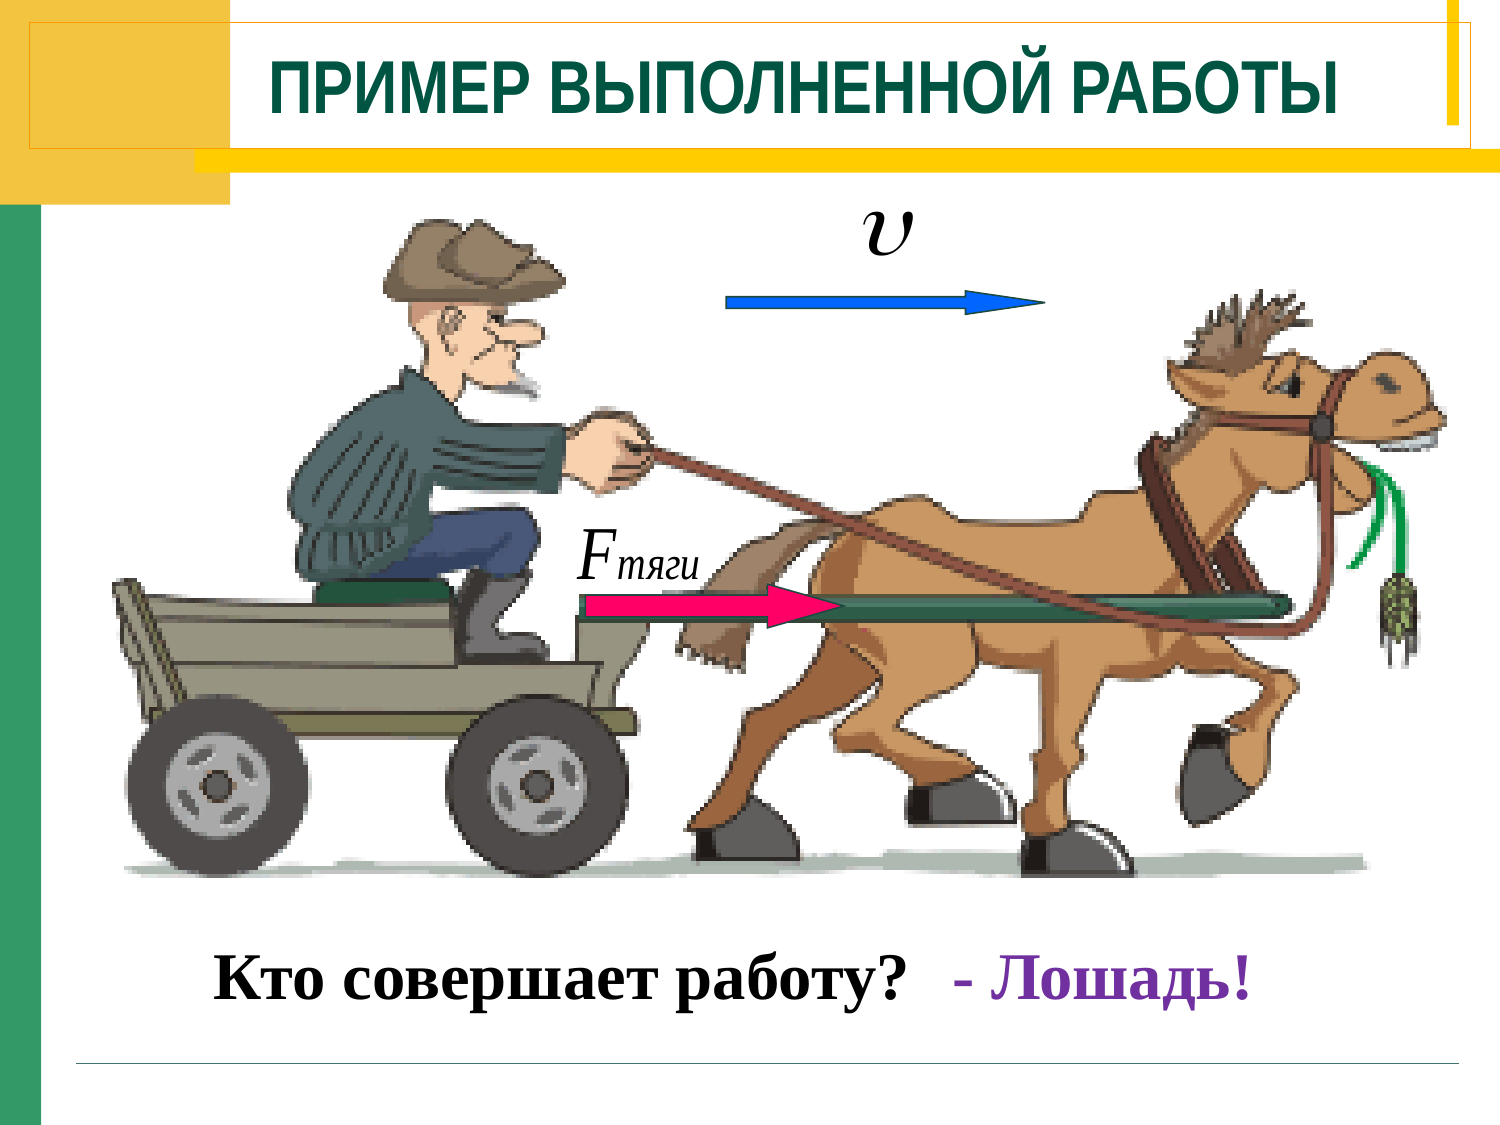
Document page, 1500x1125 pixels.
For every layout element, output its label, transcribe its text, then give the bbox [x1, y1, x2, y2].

text_box Пример выполненной работы [253, 30, 1473, 124]
picture [111, 219, 1448, 938]
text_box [843, 148, 951, 292]
text_box - Лошадь! [937, 945, 1442, 1019]
text_box Кто совершает работу? [199, 945, 937, 1019]
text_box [560, 503, 845, 629]
